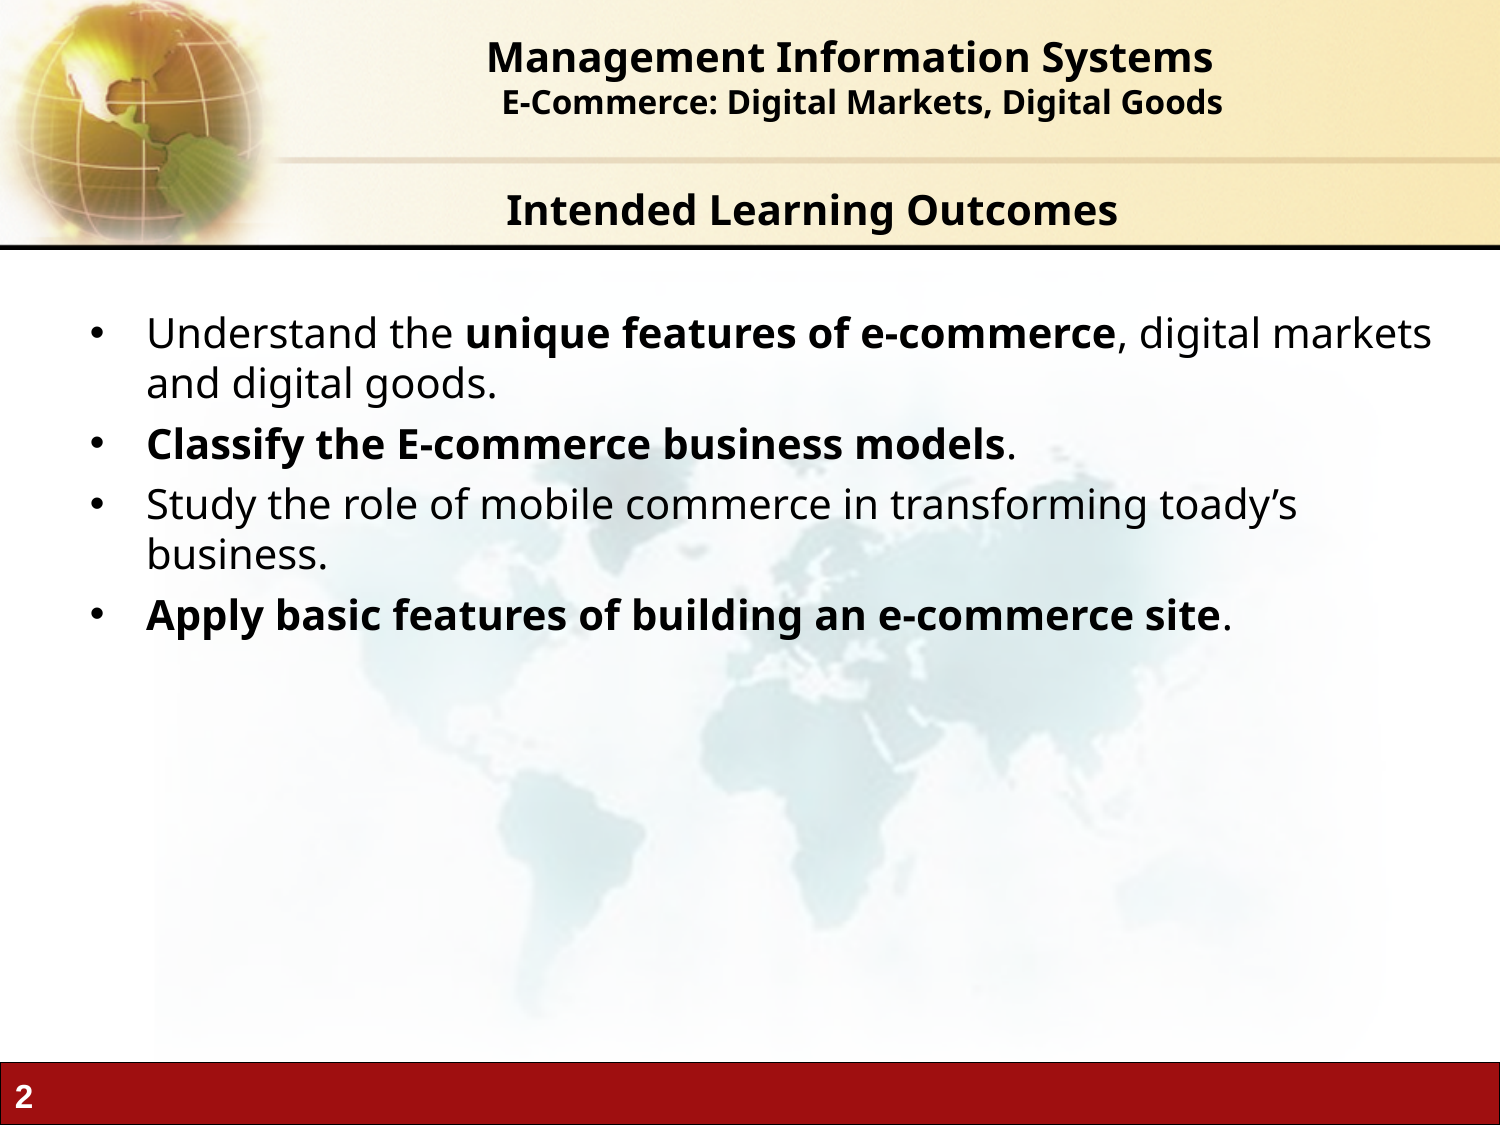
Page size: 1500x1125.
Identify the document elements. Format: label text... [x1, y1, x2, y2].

picture [0, 0, 1500, 1062]
text_box Intended Learning Outcomes [275, 176, 1350, 241]
text_box Understand the unique features of e-commerce, digital markets and digital goods. Classify the E-commerce business models. Study the role of mobile commerce in transforming toady’s business. Apply basic features of building an e-commerce site. [75, 299, 1463, 1025]
text_box Management Information Systems E-Commerce: Digital Markets, Digital Goods [287, 32, 1413, 119]
